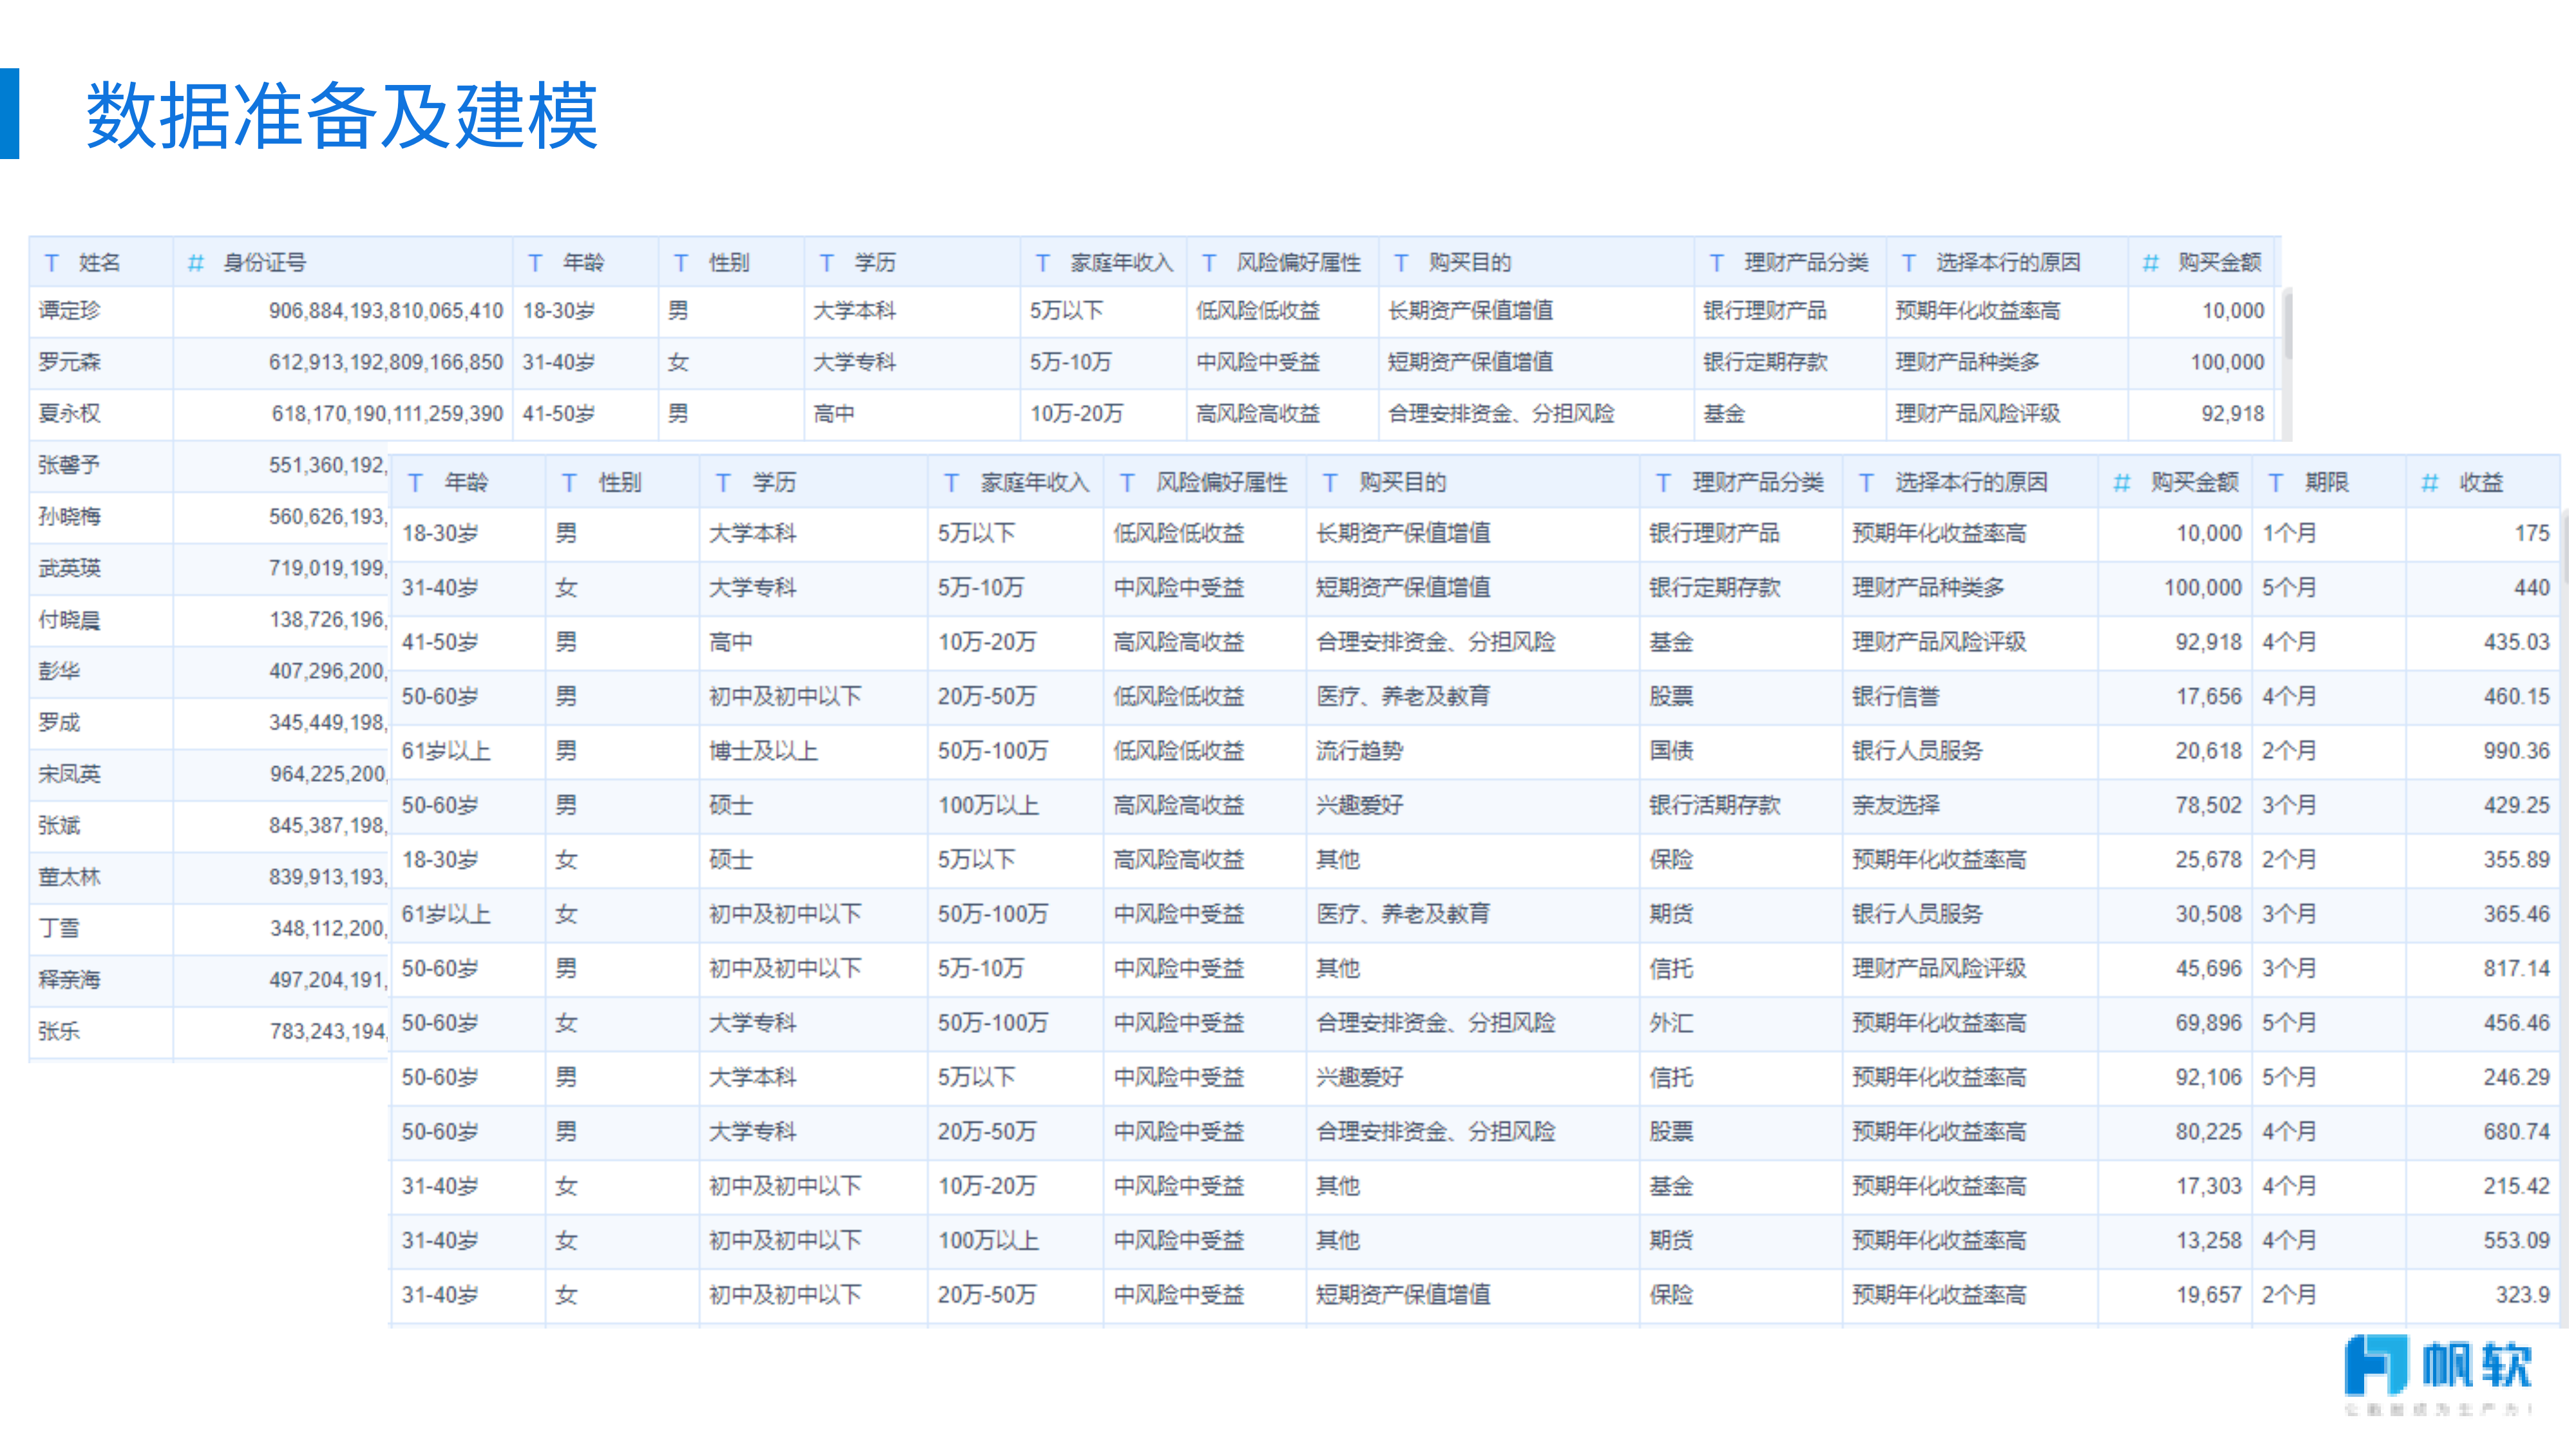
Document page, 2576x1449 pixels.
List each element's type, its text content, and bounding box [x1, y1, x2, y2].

picture [19, 234, 2569, 1423]
text_box 数据准备及建模 [79, 64, 607, 164]
picture [0, 68, 19, 159]
